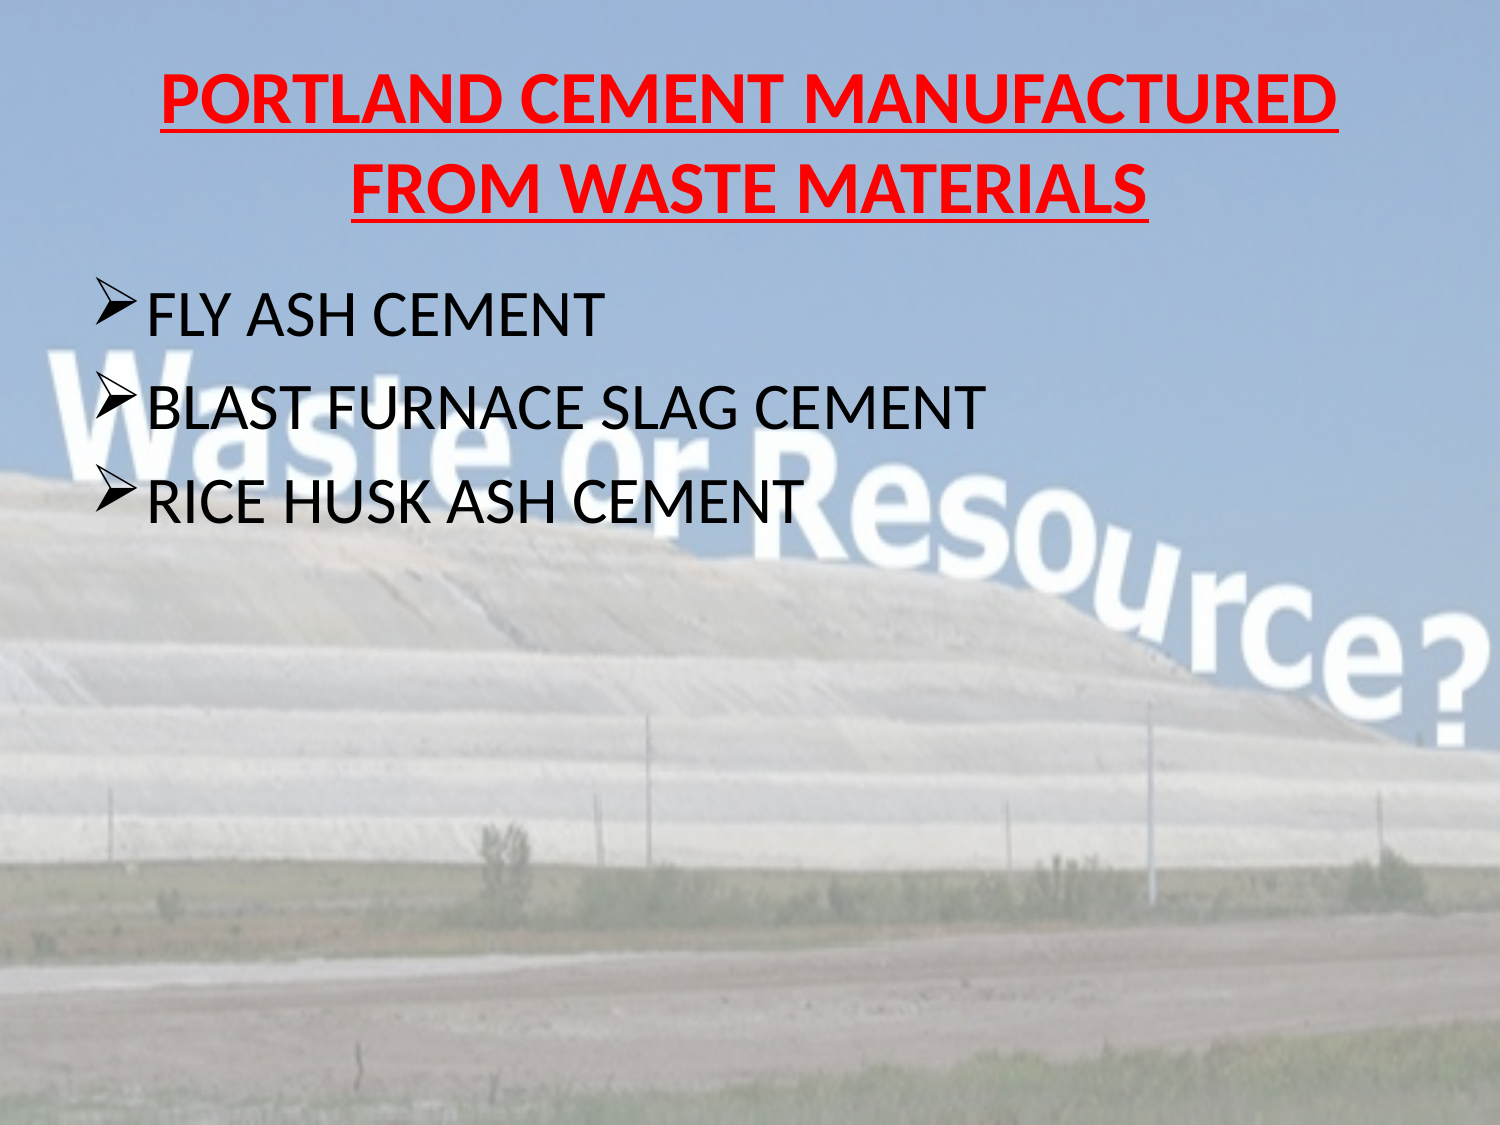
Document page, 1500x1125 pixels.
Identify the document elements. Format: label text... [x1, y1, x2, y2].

list FLY ASH CEMENT BLAST FURNACE SLAG CEMENT RICE HUSK ASH CEMENT [75, 262, 1425, 1005]
title PORTLAND CEMENT MANUFACTURED FROM WASTE MATERIALS [75, 45, 1425, 233]
